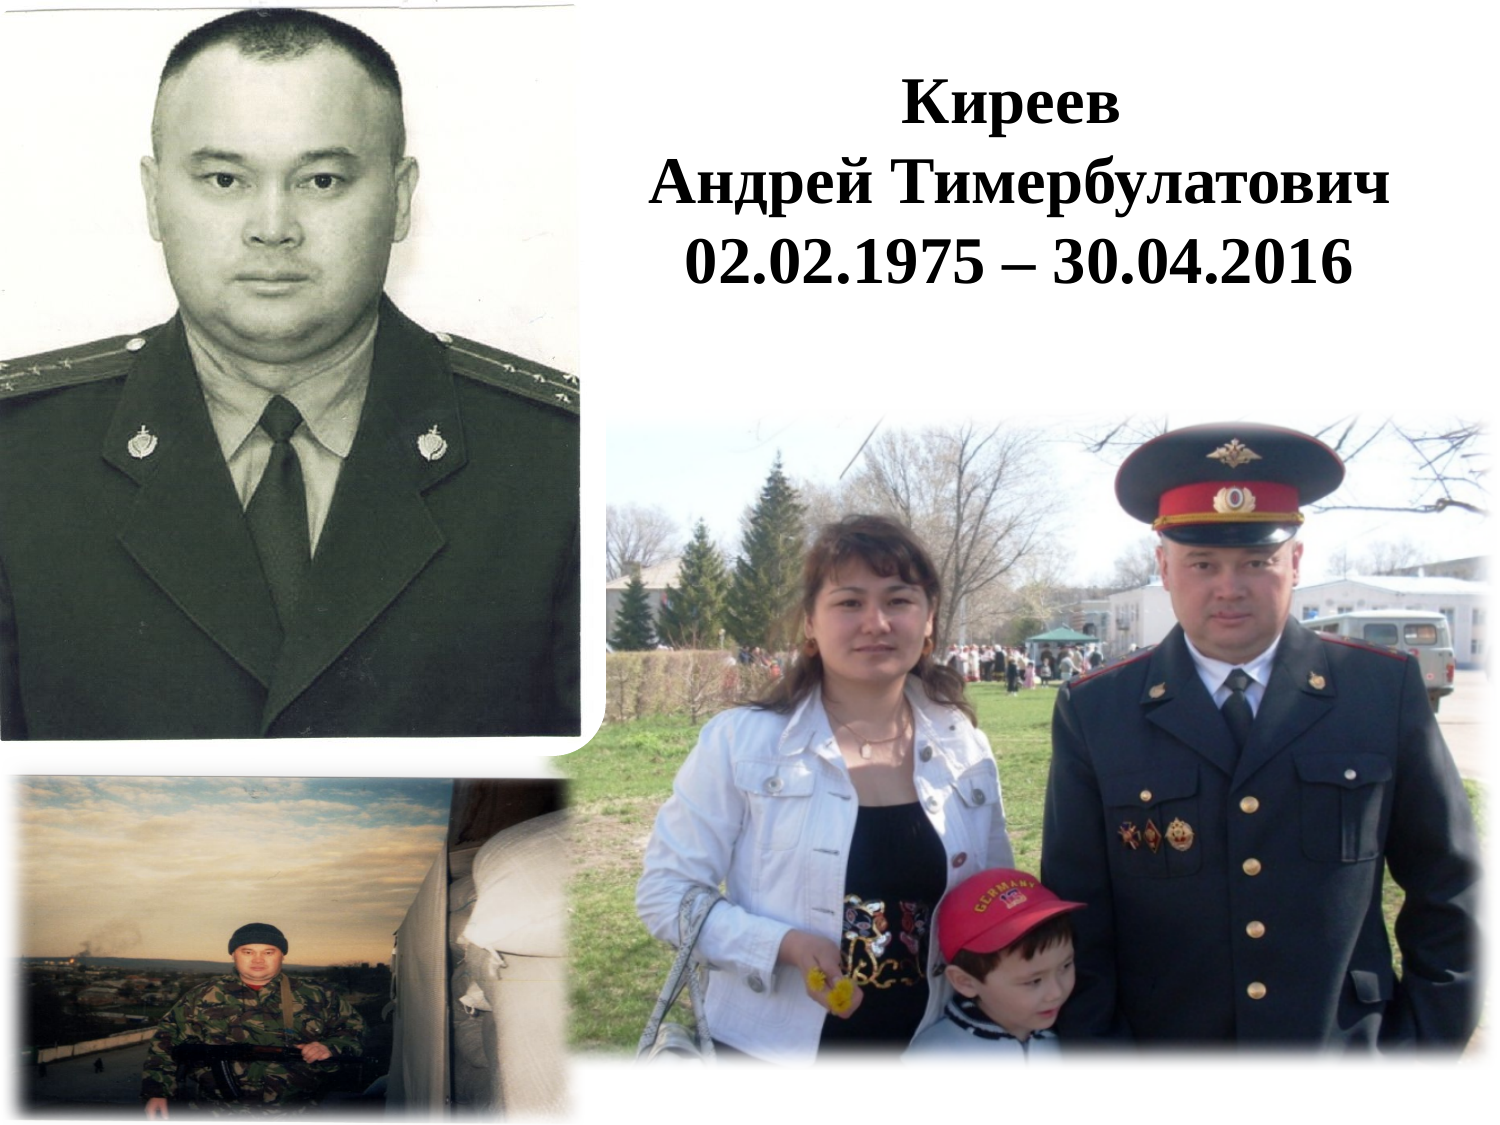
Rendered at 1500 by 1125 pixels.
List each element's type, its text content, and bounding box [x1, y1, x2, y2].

text_box Киреев Андрей Тимербулатович 02.02.1975 – 30.04.2016 [611, 49, 1465, 339]
picture [0, 0, 1497, 1125]
